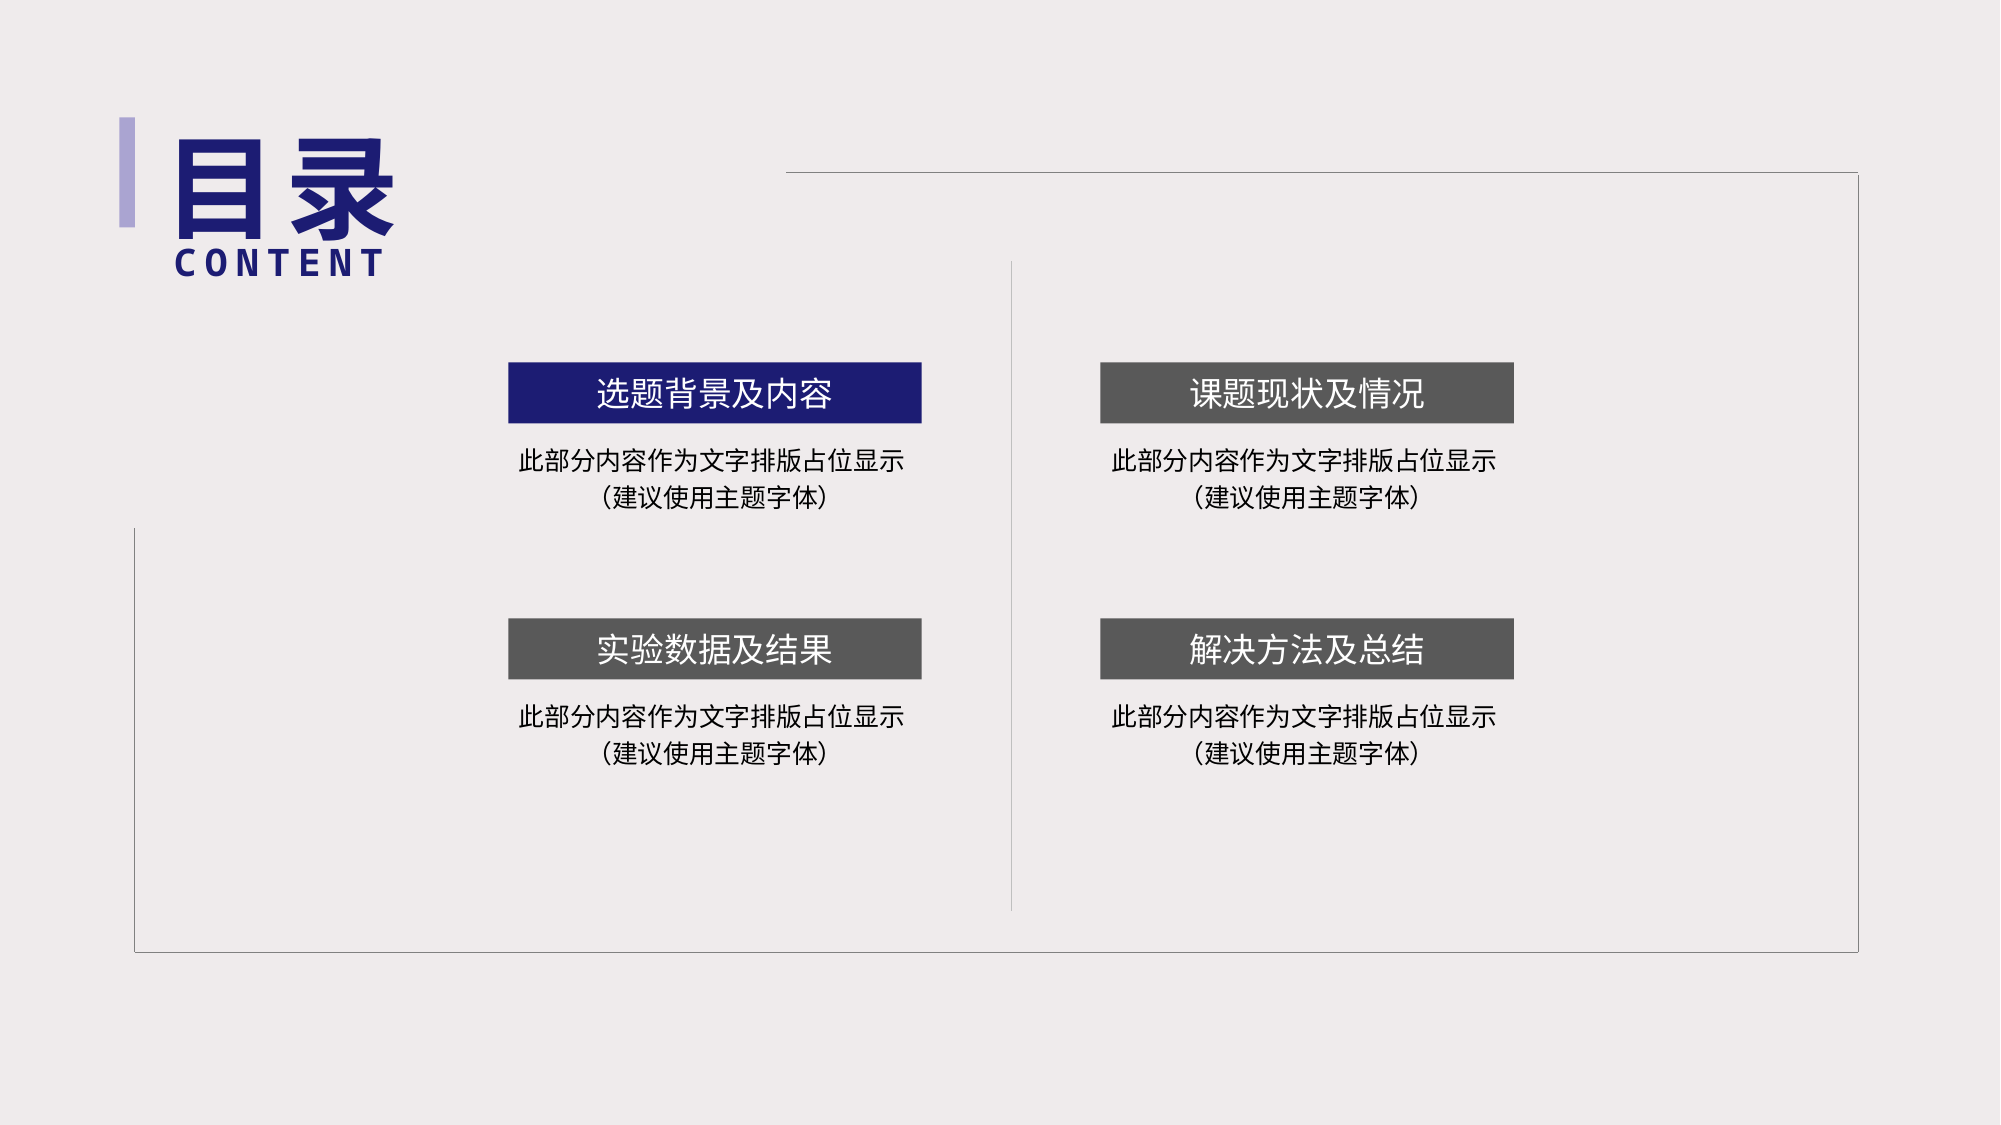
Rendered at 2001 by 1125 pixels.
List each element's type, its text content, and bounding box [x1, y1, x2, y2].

text_box 实验数据及结果 [508, 618, 922, 679]
text_box [119, 117, 135, 228]
text_box 此部分内容作为文字排版占位显示 （建议使用主题字体） [1100, 423, 1514, 529]
text_box CONTENT [159, 231, 421, 293]
text_box 课题现状及情况 [1100, 362, 1514, 423]
text_box 此部分内容作为文字排版占位显示 （建议使用主题字体） [508, 679, 922, 785]
text_box 解决方法及总结 [1100, 618, 1514, 679]
text_box 此部分内容作为文字排版占位显示 （建议使用主题字体） [508, 423, 922, 529]
text_box 此部分内容作为文字排版占位显示 （建议使用主题字体） [1100, 679, 1514, 785]
text_box 目录 [148, 108, 752, 261]
text_box 选题背景及内容 [508, 362, 922, 423]
